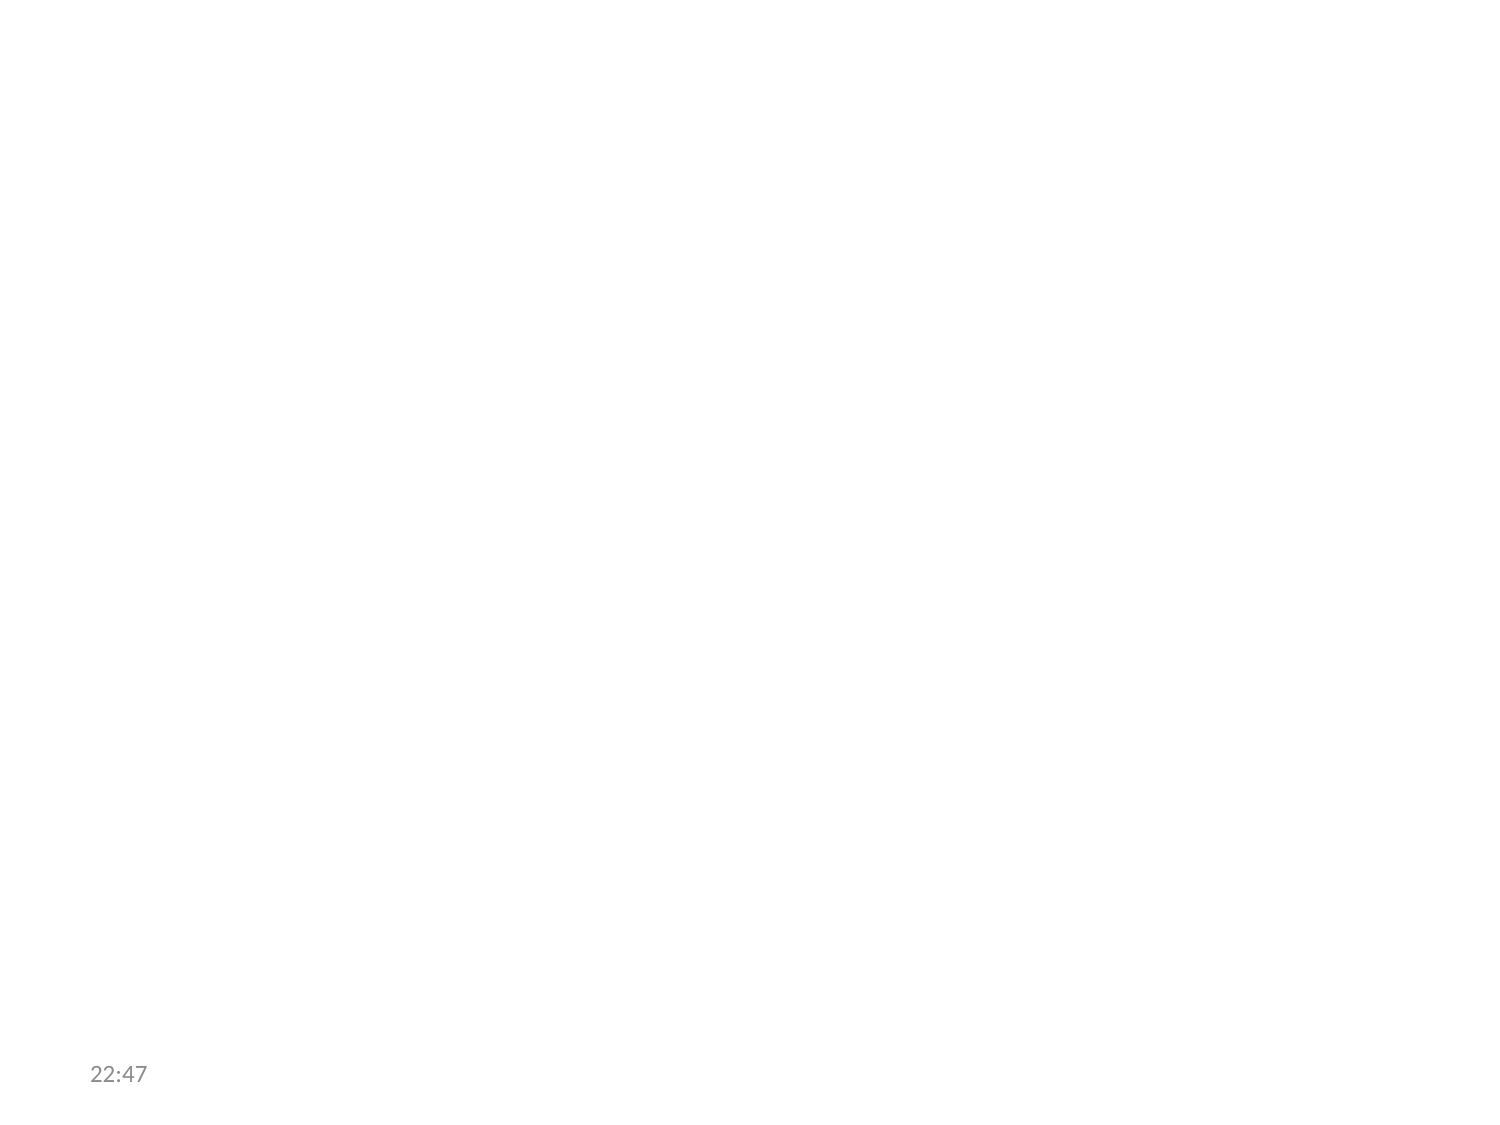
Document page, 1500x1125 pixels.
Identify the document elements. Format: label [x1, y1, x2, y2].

slide_number [75, 1042, 425, 1103]
